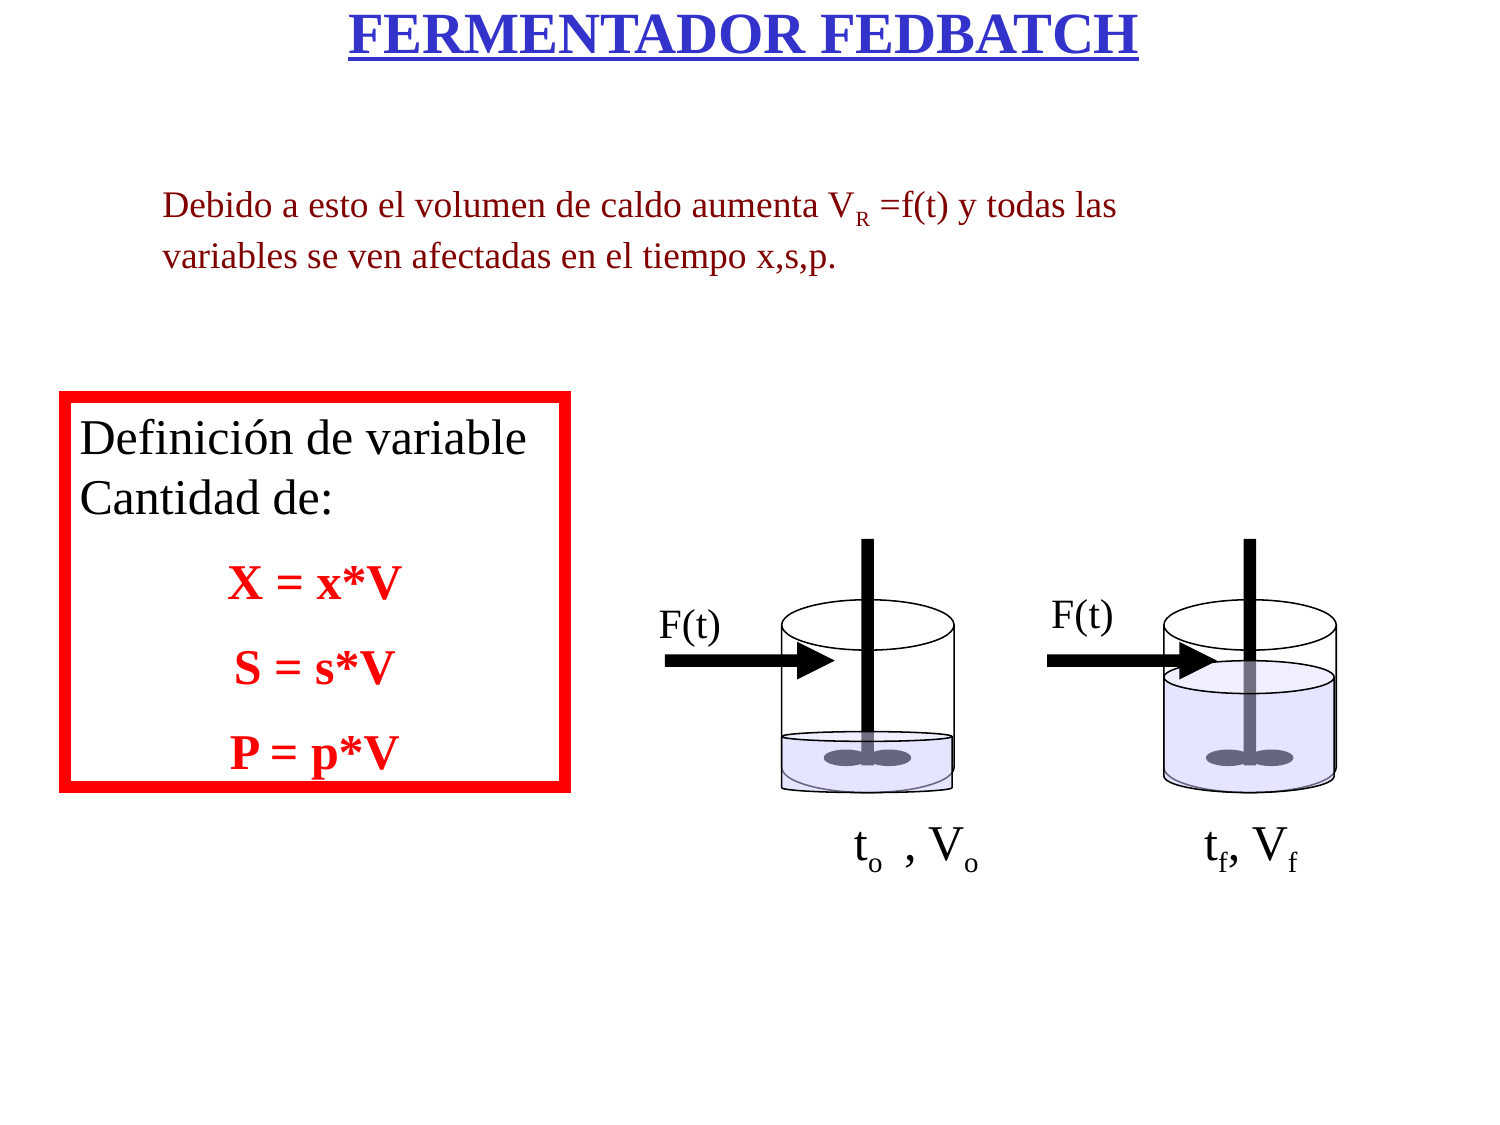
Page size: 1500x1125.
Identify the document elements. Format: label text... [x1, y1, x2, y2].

text_box Debido a esto el volumen de caldo aumenta VR =f(t) y todas las variables se ven afectadas en el tiempo x,s,p. [147, 172, 1261, 284]
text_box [643, 538, 1419, 879]
text_box Definición de variable Cantidad de: X = x*V S = s*V P = p*V [64, 397, 565, 787]
text_box FERMENTADOR FEDBATCH [50, 0, 1438, 73]
